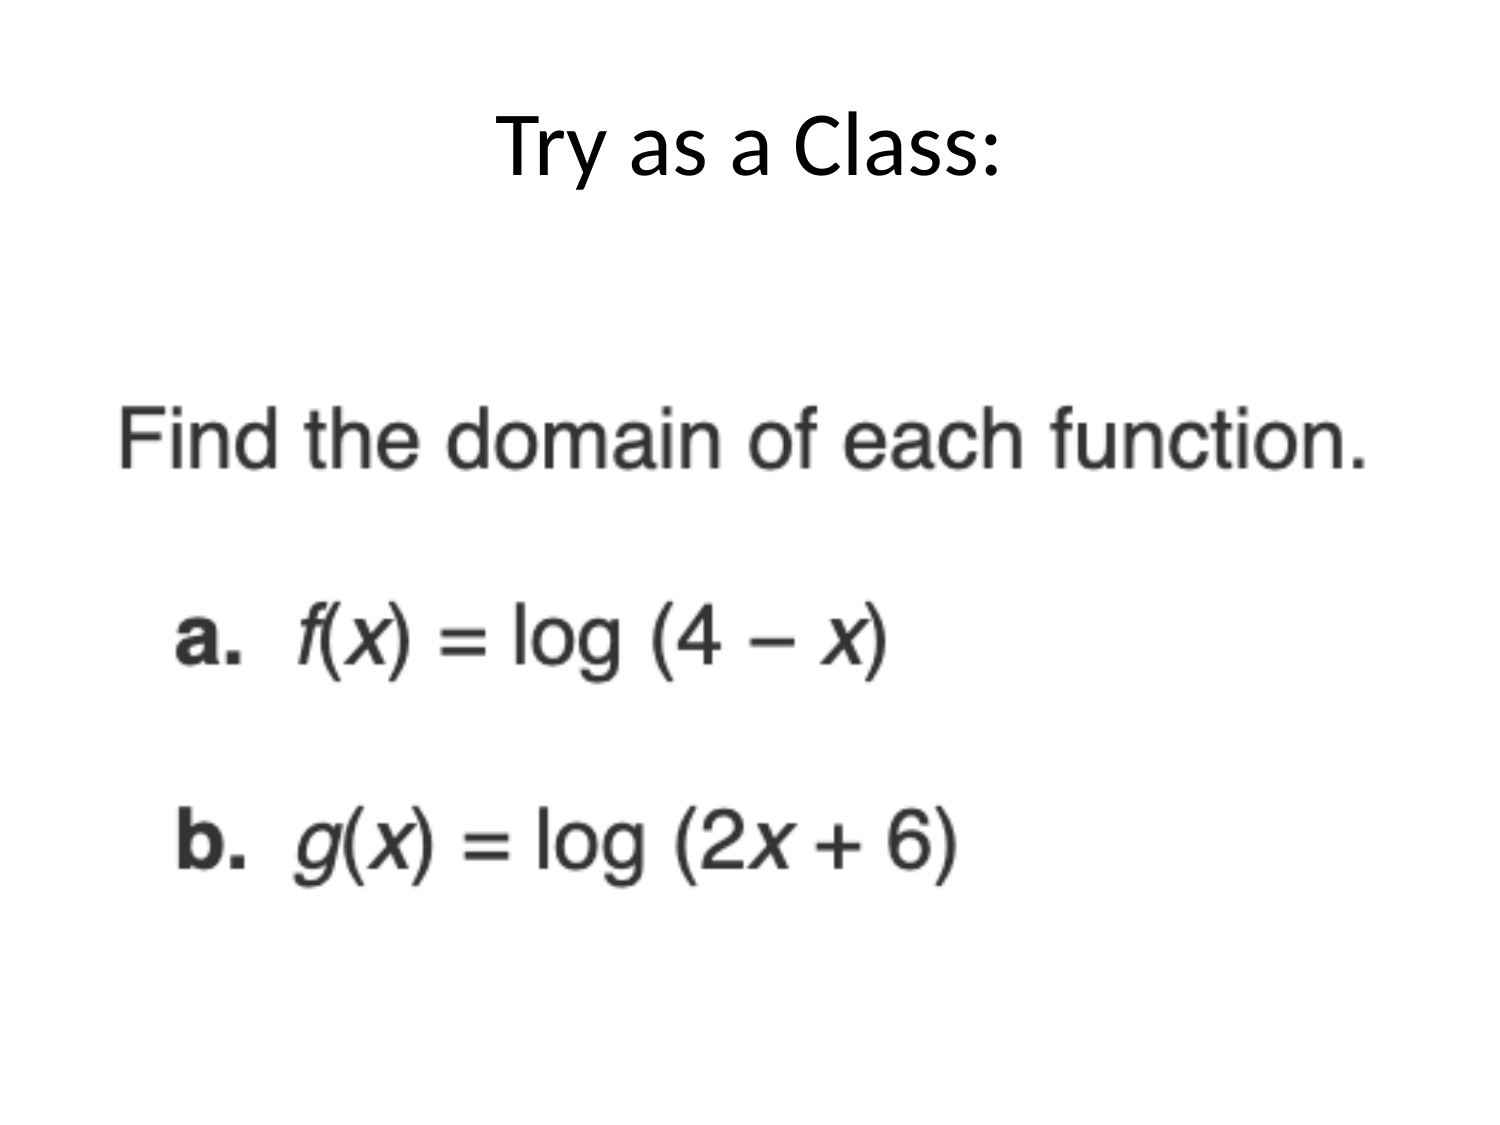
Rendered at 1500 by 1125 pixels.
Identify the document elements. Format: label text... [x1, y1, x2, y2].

title Try as a Class: [75, 45, 1425, 233]
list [74, 262, 1426, 1006]
